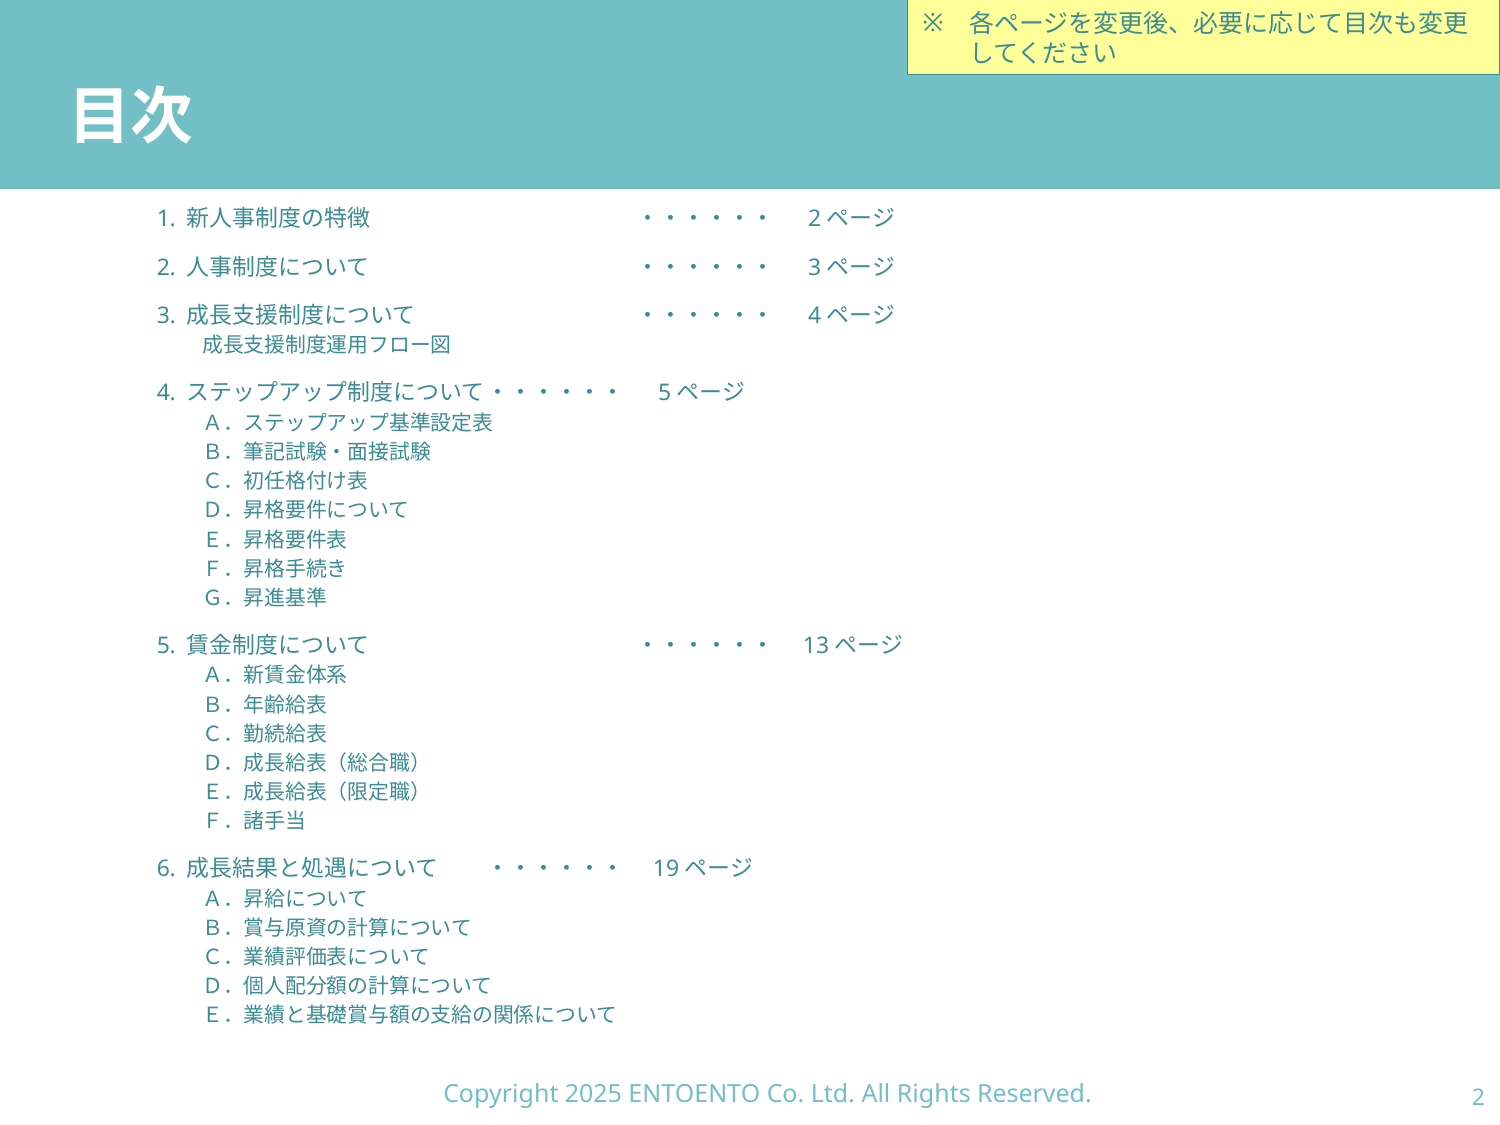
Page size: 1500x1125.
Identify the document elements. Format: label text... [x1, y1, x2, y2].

text_box 各ページを変更後、必要に応じて目次も変更してください [907, 0, 1500, 75]
list 新人事制度の特徴 ・・・・・・ 2ページ 人事制度について ・・・・・・ 3ページ 成長支援制度について ・・・・・・ 4ページ 成長支援制度運用フロー図 ステップアップ制度について ・・・・・・ 5ページ Ａ．ステップアップ基準設定表 Ｂ．筆記試験・面接試験 Ｃ．初任格付け表 Ｄ．昇格要件について Ｅ．昇格要件表 Ｆ．昇格手続き Ｇ．昇進基準 賃金制度について ・・・・・・ 13ページ Ａ．新賃金体系 Ｂ．年齢給表 Ｃ．勤続給表 Ｄ．成長給表（総合職） Ｅ．成長給表（限定職） Ｆ．諸手当 成長結果と処遇について ・・・・・・ 19ページ Ａ．昇給について Ｂ．賞与原資の計算について Ｃ．業績評価表について Ｄ．個人配分額の計算について Ｅ．業績と基礎賞与額の支給の関係について [112, 196, 1388, 1075]
footer Copyright 2025 ENTOENTO Co. Ltd. All Rights Reserved. [206, 1070, 1331, 1121]
slide_number 1 [1187, 1074, 1500, 1121]
title 目次 [53, 42, 1388, 185]
